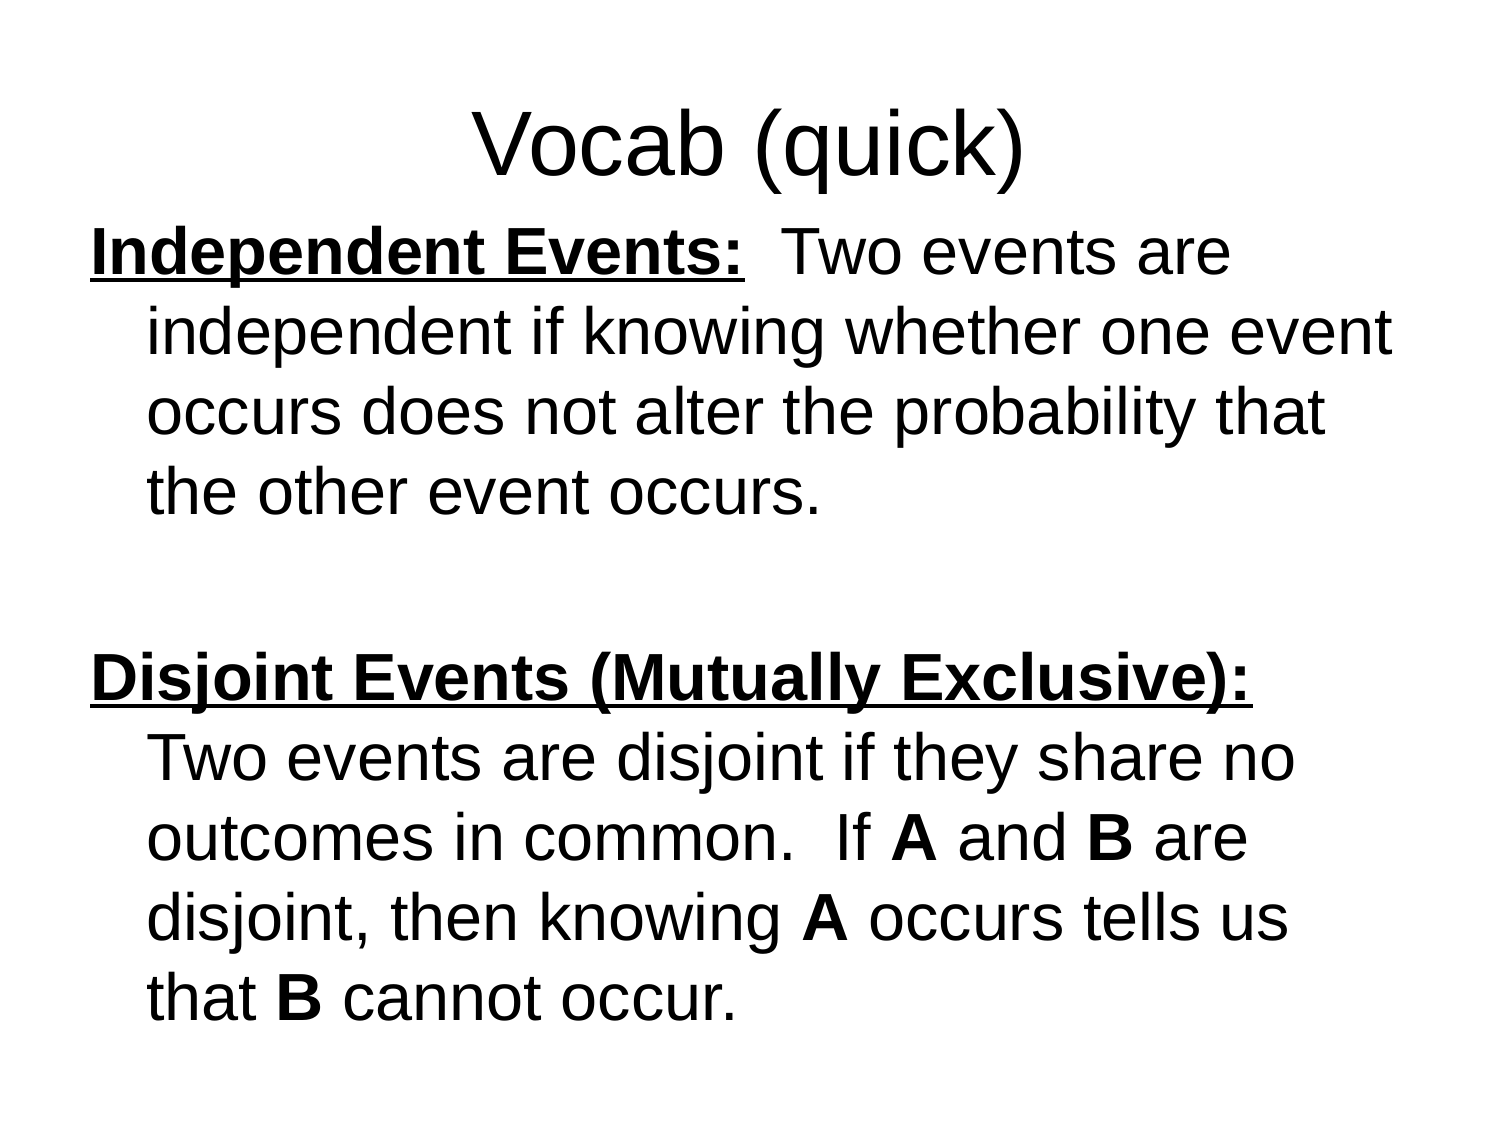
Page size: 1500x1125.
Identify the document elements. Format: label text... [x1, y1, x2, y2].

title Vocab (quick) [74, 44, 1426, 199]
list Independent Events: Two events are independent if knowing whether one event occurs does not alter the probability that the other event occurs. Disjoint Events (Mutually Exclusive): Two events are disjoint if they share no outcomes in common. If A and B are disjoint, then knowing A occurs tells us that B cannot occur. [74, 199, 1426, 1063]
